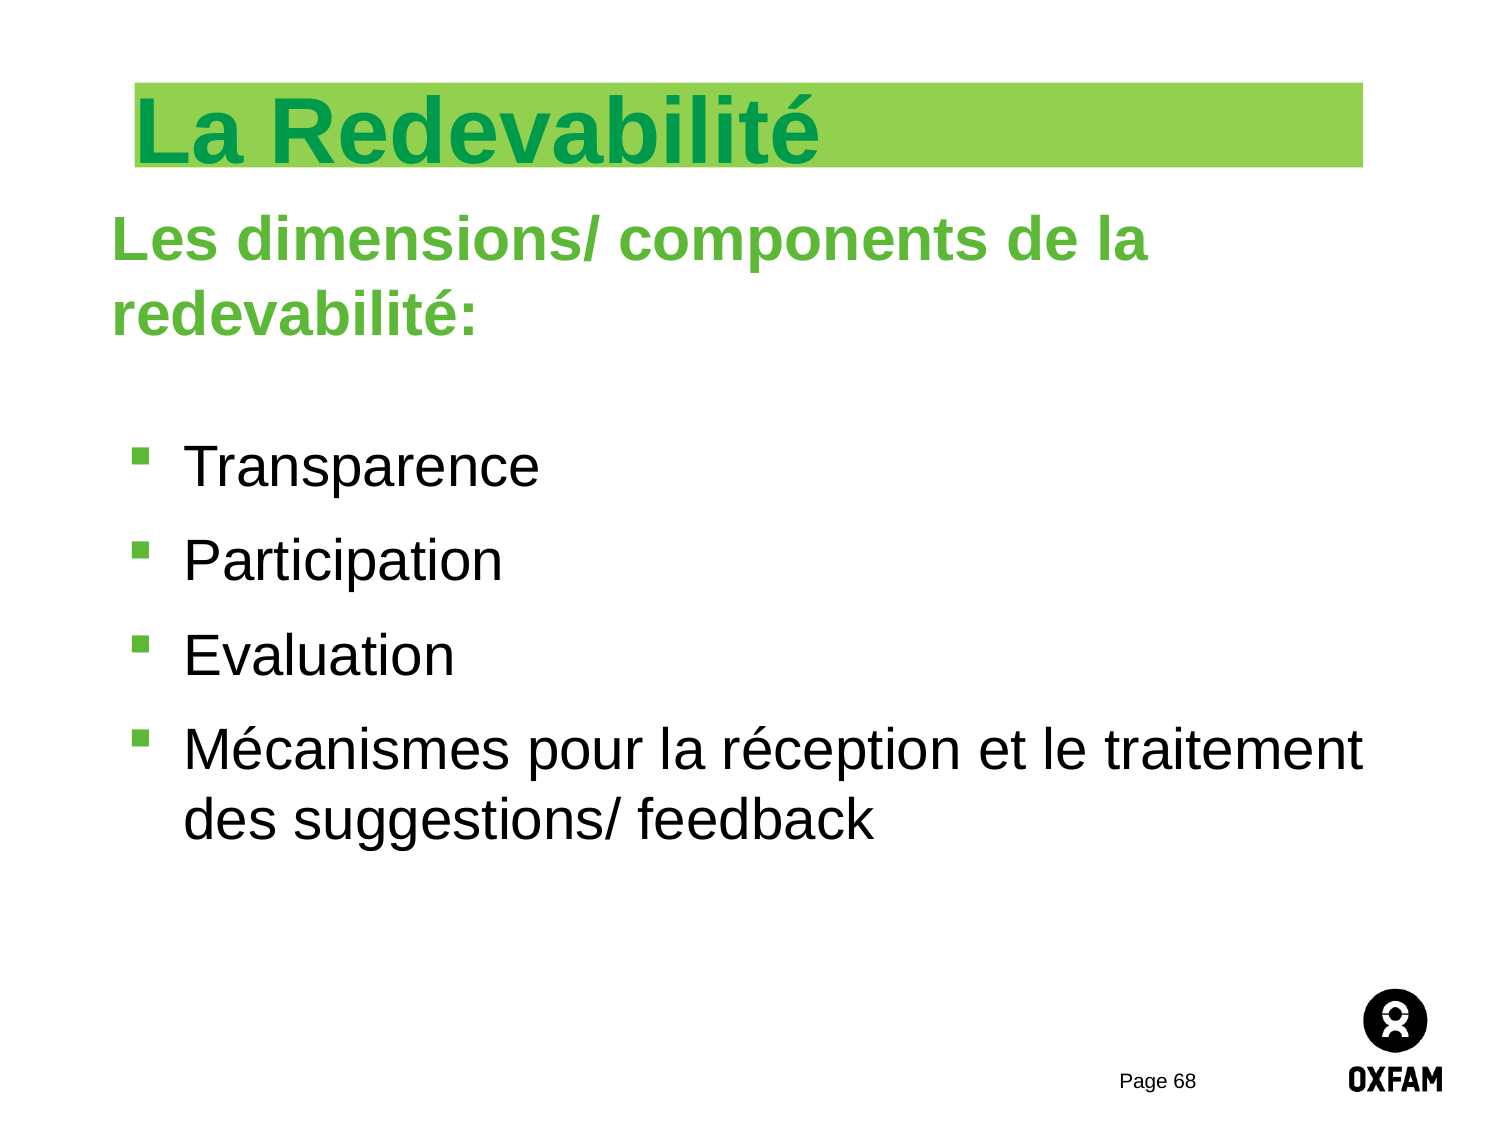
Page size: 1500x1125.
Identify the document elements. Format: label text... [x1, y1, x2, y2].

picture [1345, 985, 1445, 1095]
text_box La Redevabilité [134, 82, 1363, 168]
slide_number Page 68 [1119, 1066, 1322, 1095]
text_box Les dimensions/ components de la redevabilité: [111, 197, 1400, 279]
text_box Transparence Participation Evaluation Mécanismes pour la réception et le traitement des suggestions/ feedback [112, 420, 1400, 965]
